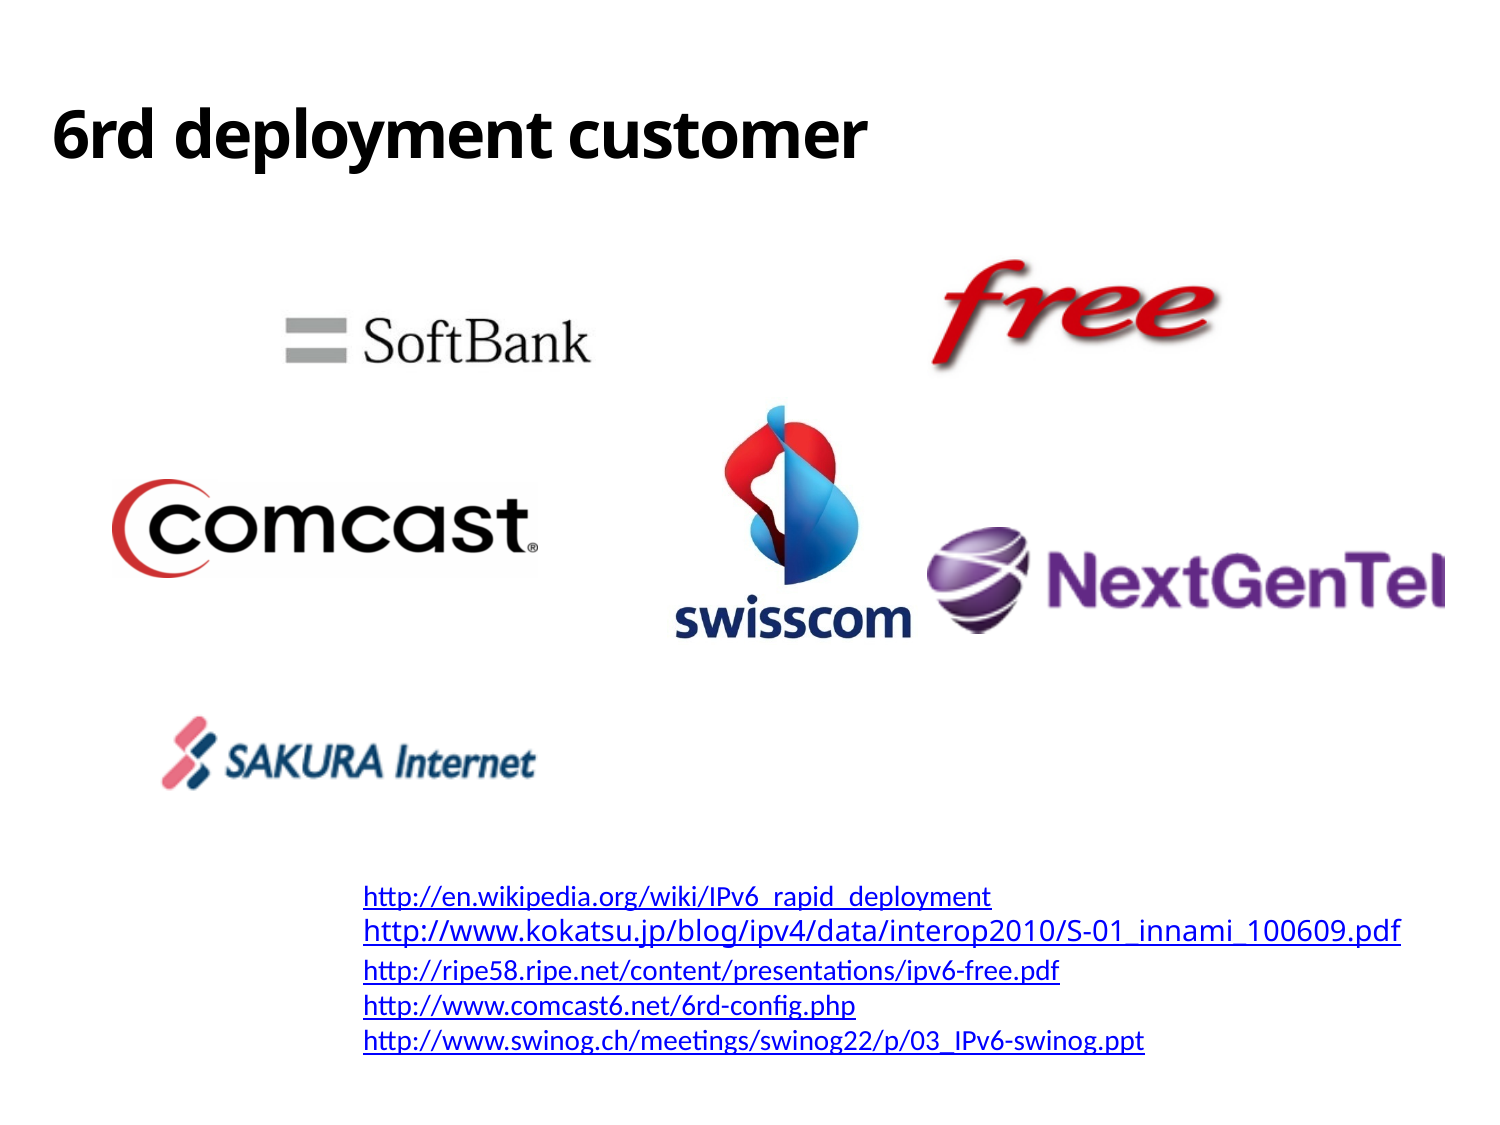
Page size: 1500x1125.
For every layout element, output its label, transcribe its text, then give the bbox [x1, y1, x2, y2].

picture [159, 644, 538, 882]
text_box http://en.wikipedia.org/wiki/IPv6_rapid_deployment http://www.kokatsu.jp/blog/ipv4/data/interop2010/S-01_innami_100609.pdf http://ripe58.ripe.net/content/presentations/ipv6-free.pdf http://www.comcast6.net/6rd-config.php http://www.swinog.ch/meetings/swinog22/p/03_IPv6-swinog.ppt [348, 869, 1459, 1125]
picture [926, 255, 1228, 379]
picture [926, 526, 1445, 634]
title 6rd deployment customer [37, 70, 1447, 209]
picture [111, 184, 919, 645]
